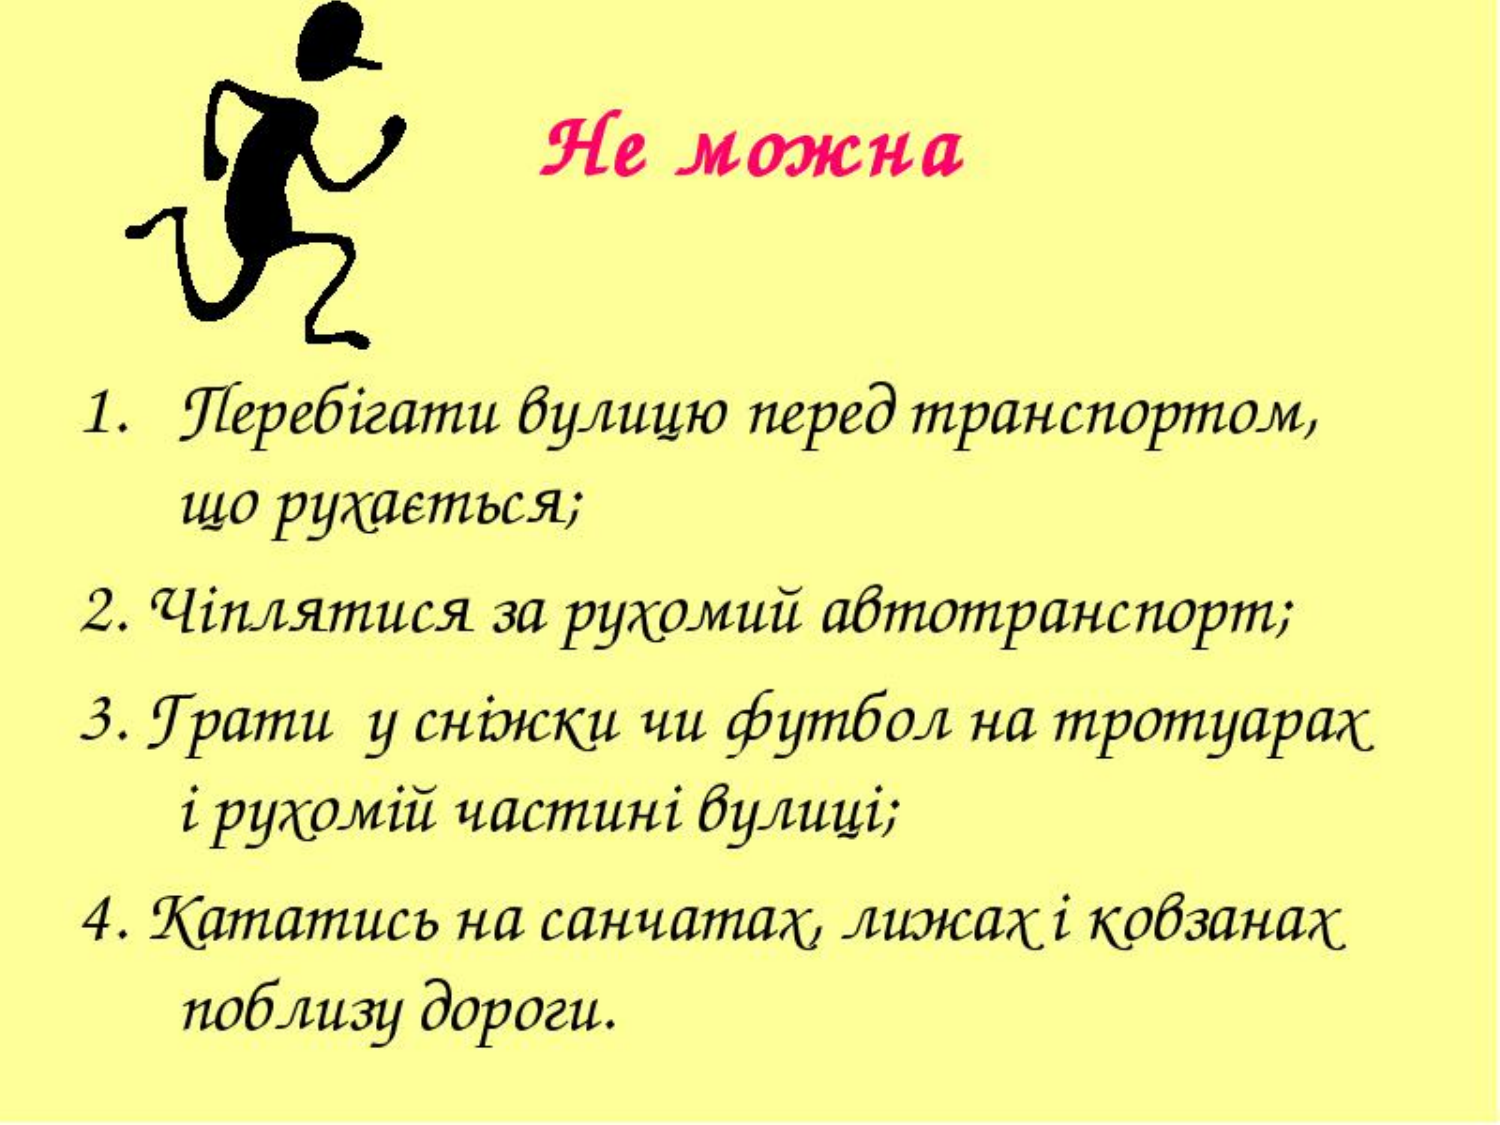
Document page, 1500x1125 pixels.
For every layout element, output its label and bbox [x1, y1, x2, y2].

list [0, 0, 1500, 1125]
